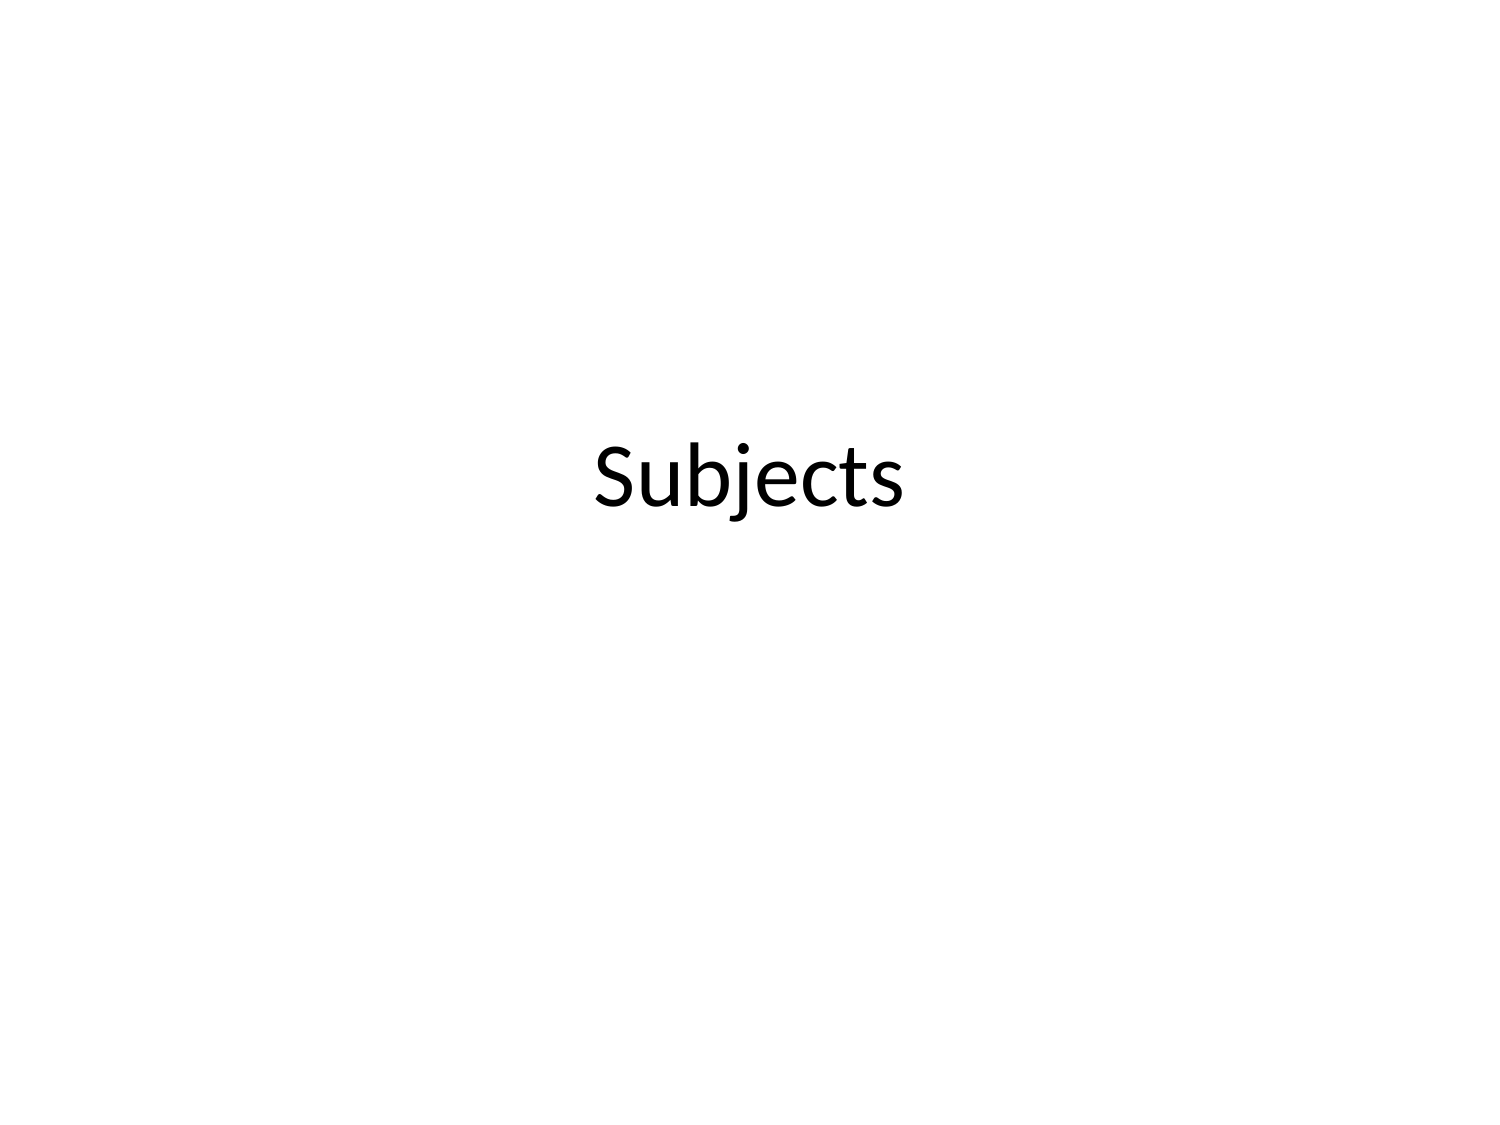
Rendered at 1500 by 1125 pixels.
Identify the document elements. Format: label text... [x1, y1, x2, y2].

title Subjects [112, 349, 1388, 591]
